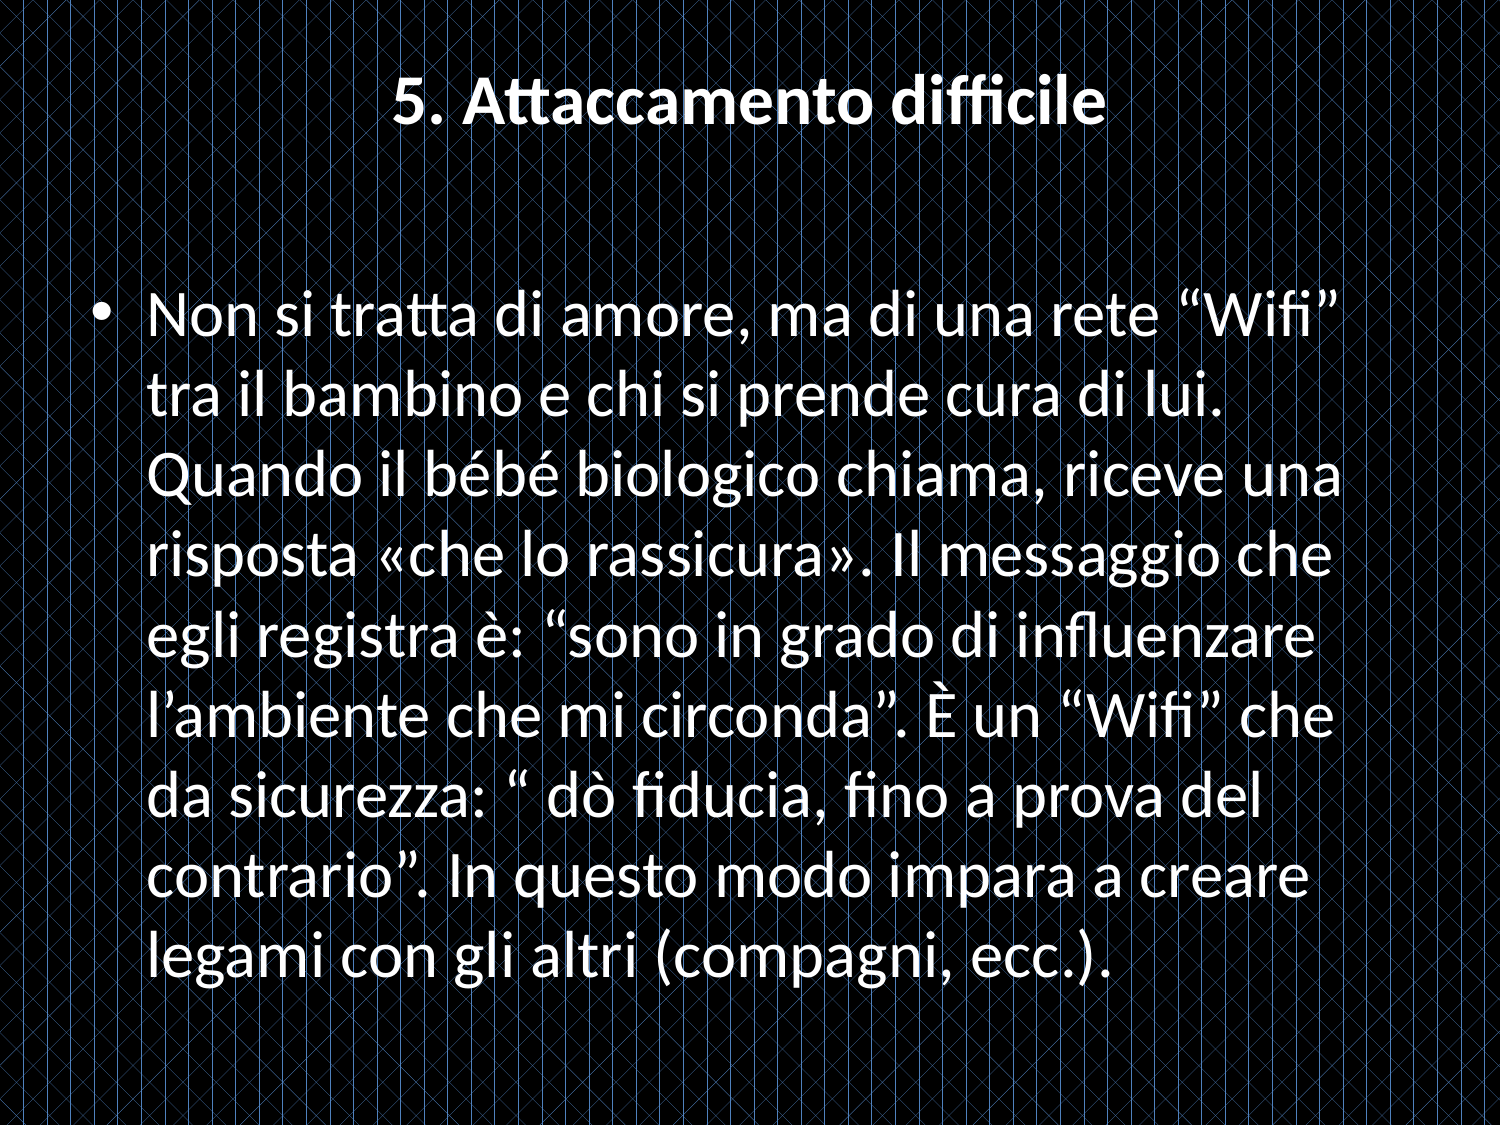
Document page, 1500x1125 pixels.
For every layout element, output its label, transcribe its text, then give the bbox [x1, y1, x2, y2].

title 5. Attaccamento difficile [75, 45, 1425, 233]
list Non si tratta di amore, ma di una rete “Wifi” tra il bambino e chi si prende cura di lui. Quando il bébé biologico chiama, riceve una risposta «che lo rassicura». Il messaggio che egli registra è: “sono in grado di influenzare l’ambiente che mi circonda”. È un “Wifi” che da sicurezza: “ dò fiducia, fino a prova del contrario”. In questo modo impara a creare legami con gli altri (compagni, ecc.). [75, 262, 1425, 1005]
